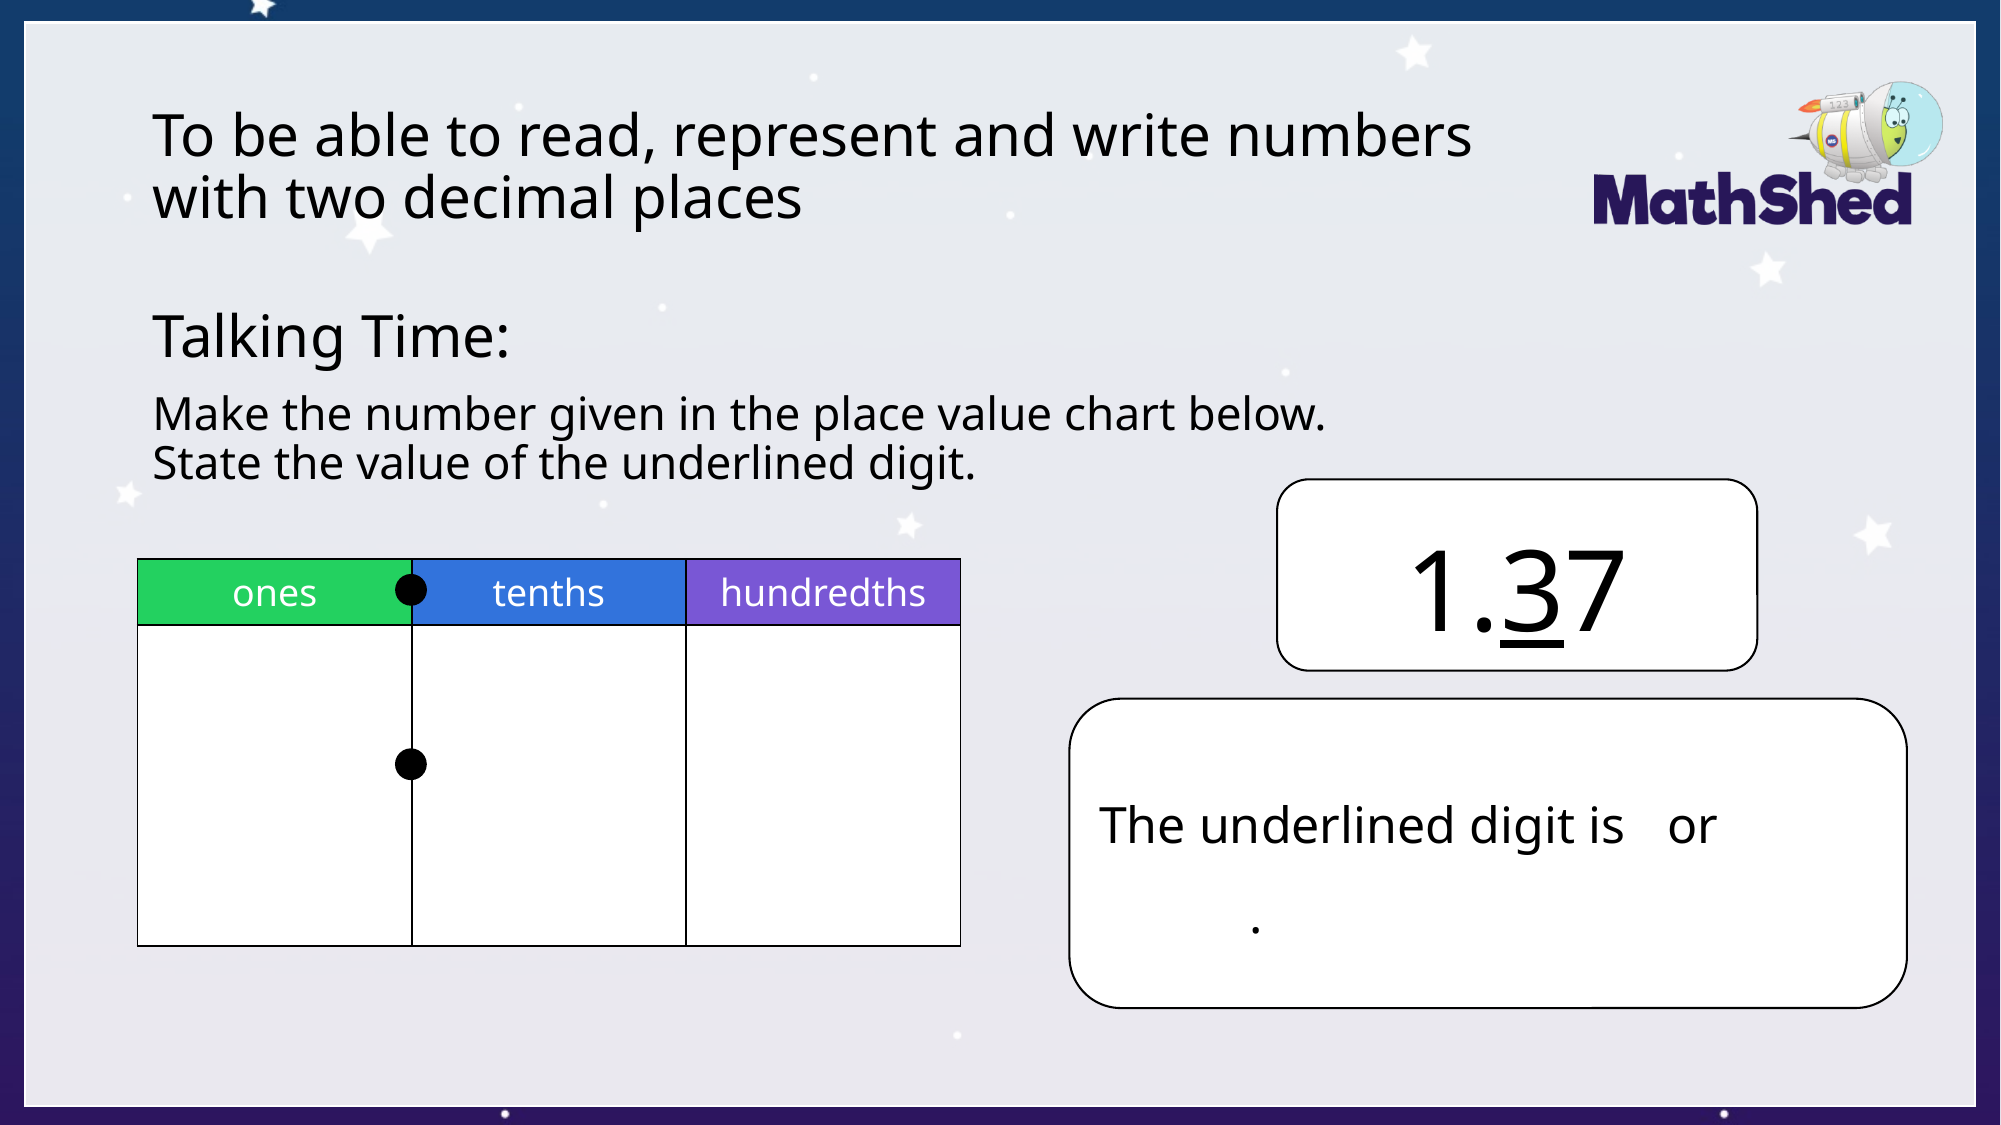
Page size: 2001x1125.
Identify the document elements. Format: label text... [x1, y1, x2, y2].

title To be able to read, represent and write numbers with two decimal places [137, 59, 1578, 278]
text_box The underlined digit is 0or t tenths. [1068, 697, 1908, 1010]
table_header ones [138, 560, 411, 624]
table_header tenths [413, 560, 685, 624]
list Talking Time: Make the number given in the place value chart below. State the value of the underlined digit. [137, 299, 1863, 1014]
picture [0, 0, 2001, 1125]
table_header hundredths [687, 560, 960, 624]
text_box [394, 748, 427, 781]
table_cell [687, 626, 960, 945]
text_box 1.37 [1276, 478, 1759, 672]
text_box [395, 573, 427, 606]
table_cell [413, 626, 685, 945]
table_cell [138, 626, 411, 945]
